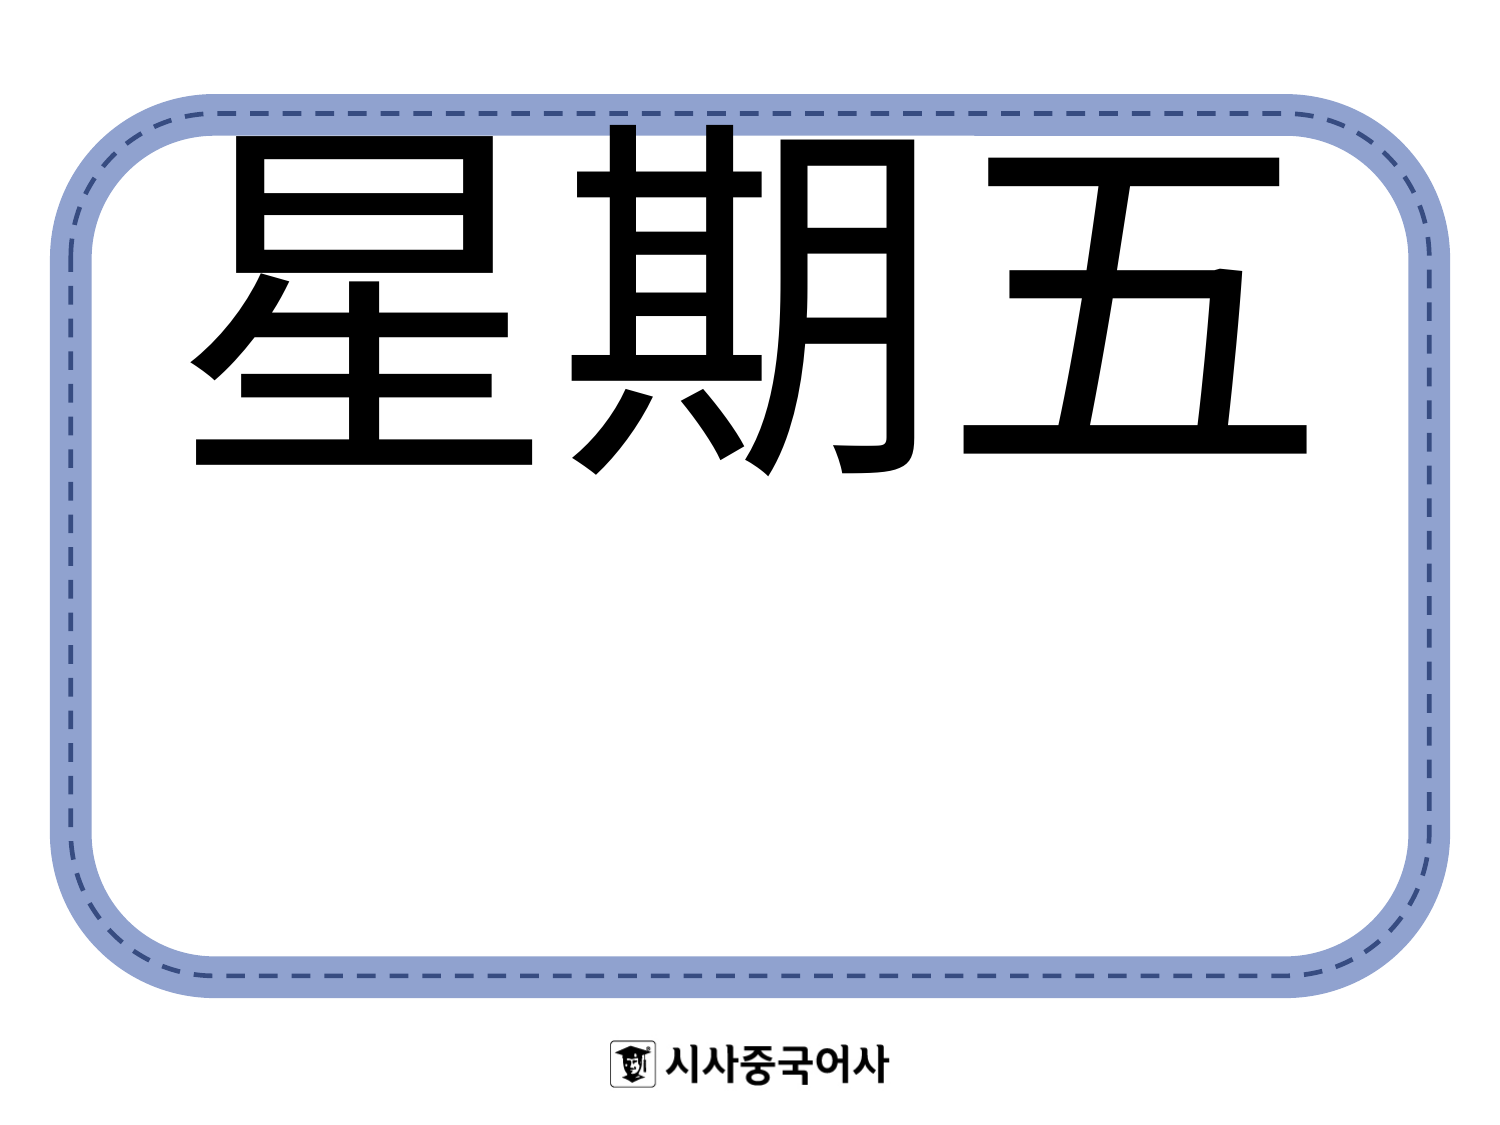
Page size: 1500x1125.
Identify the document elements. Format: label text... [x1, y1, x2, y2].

text_box 星期五 [145, 189, 1354, 853]
picture [602, 1034, 898, 1094]
